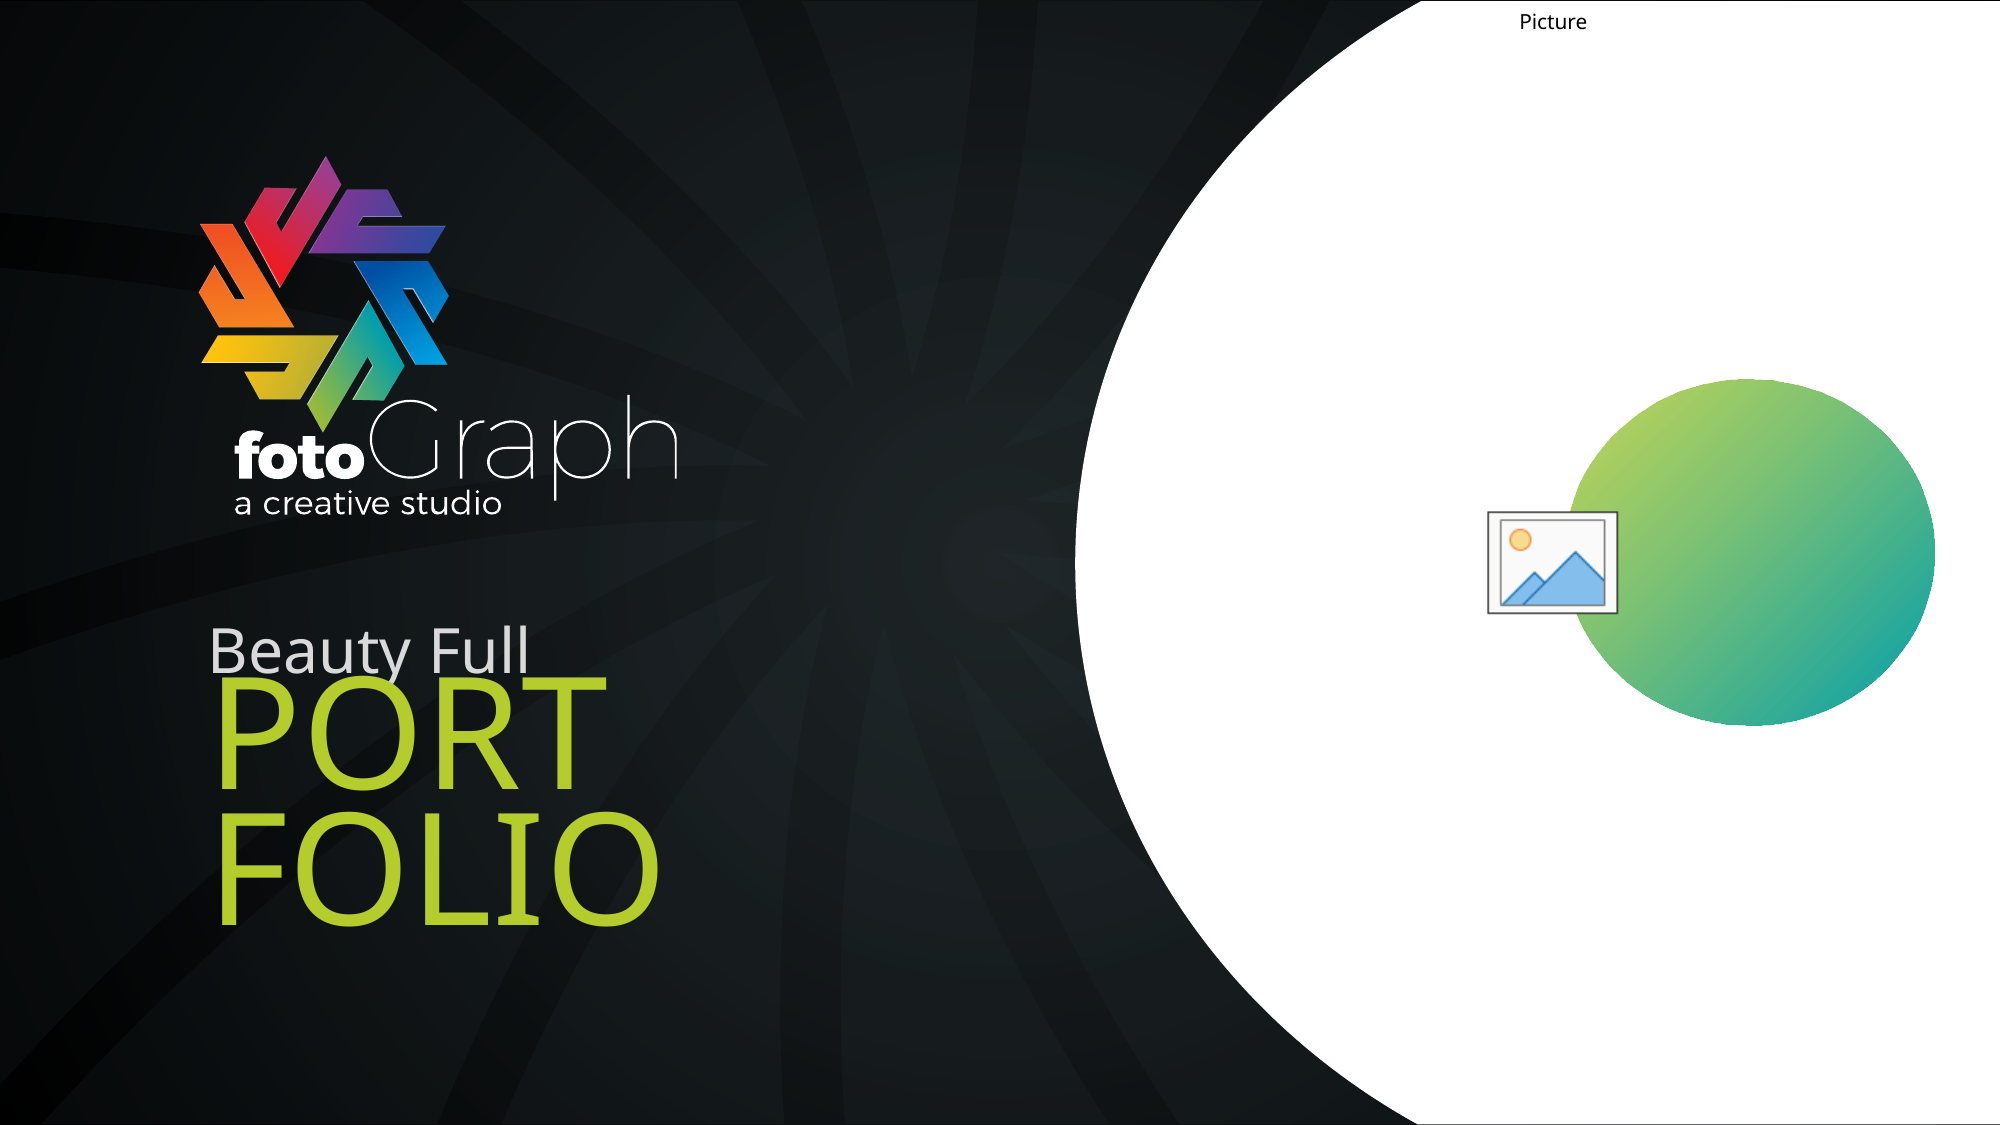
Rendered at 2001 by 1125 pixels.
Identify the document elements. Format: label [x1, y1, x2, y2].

text_box [0, 1, 1105, 1124]
picture [1105, 0, 2000, 1125]
text_box [193, 156, 1036, 969]
